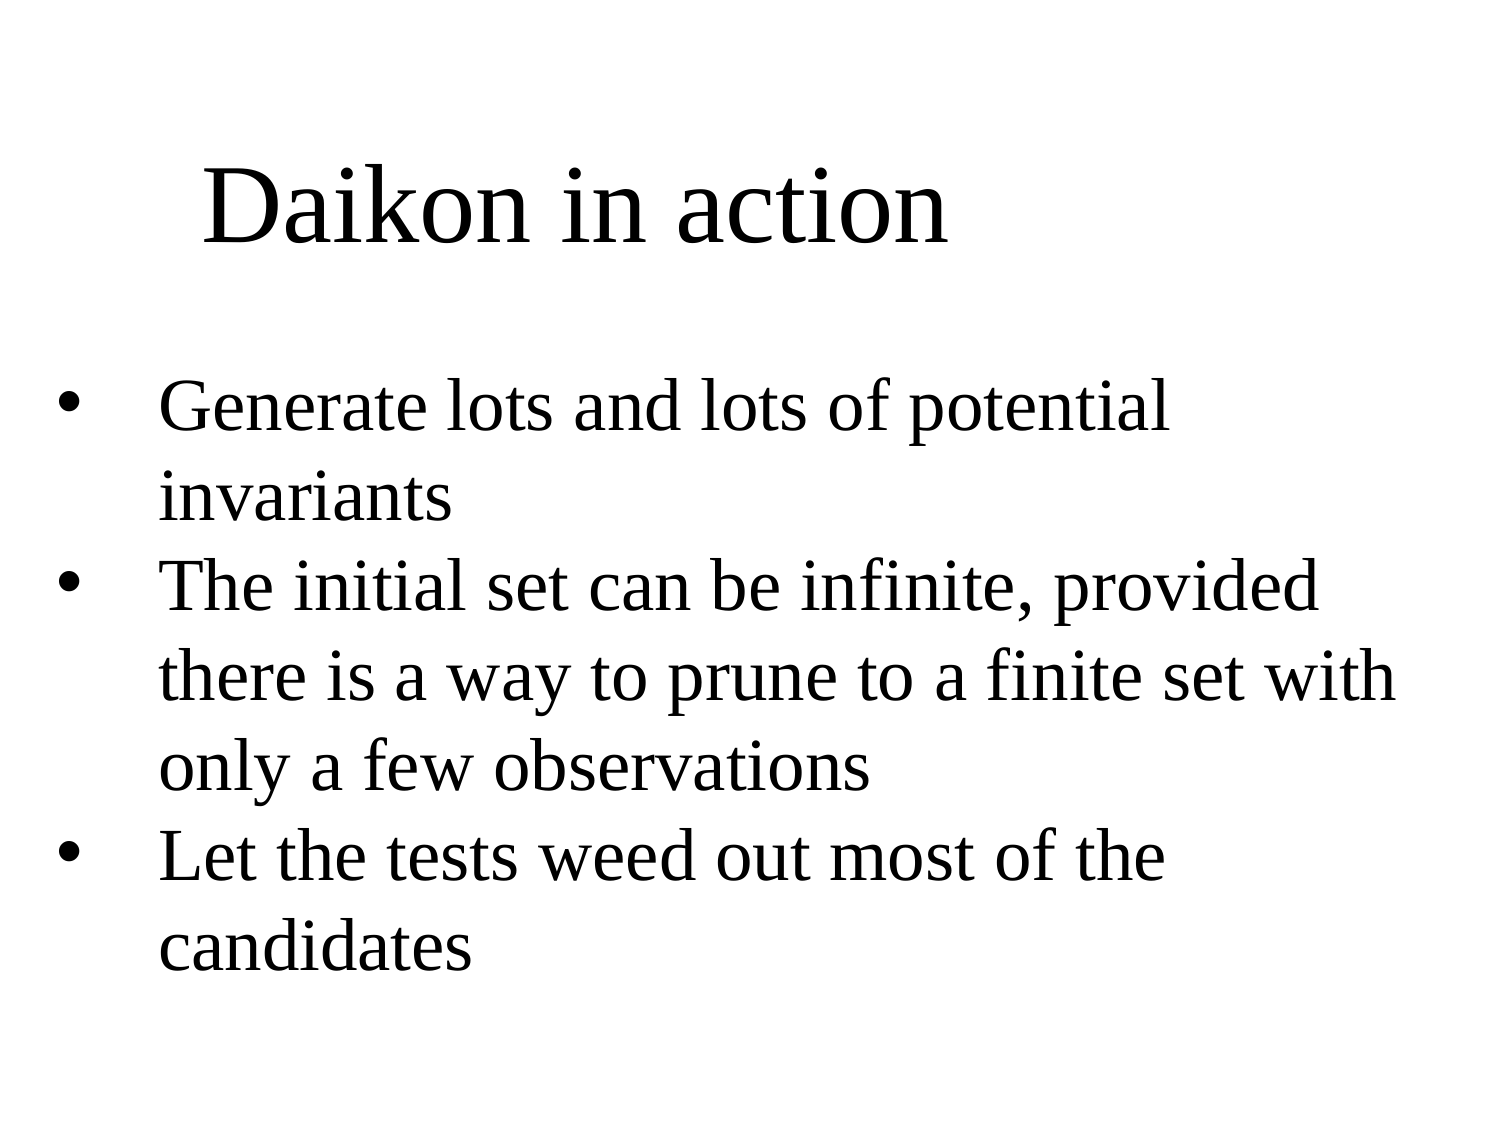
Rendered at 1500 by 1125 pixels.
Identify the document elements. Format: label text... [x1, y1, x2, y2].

text_box Daikon in action [187, 123, 1347, 273]
text_box Generate lots and lots of potential invariants The initial set can be infinite, provided there is a way to prune to a finite set with only a few observations Let the tests weed out most of the candidates [43, 348, 1428, 993]
